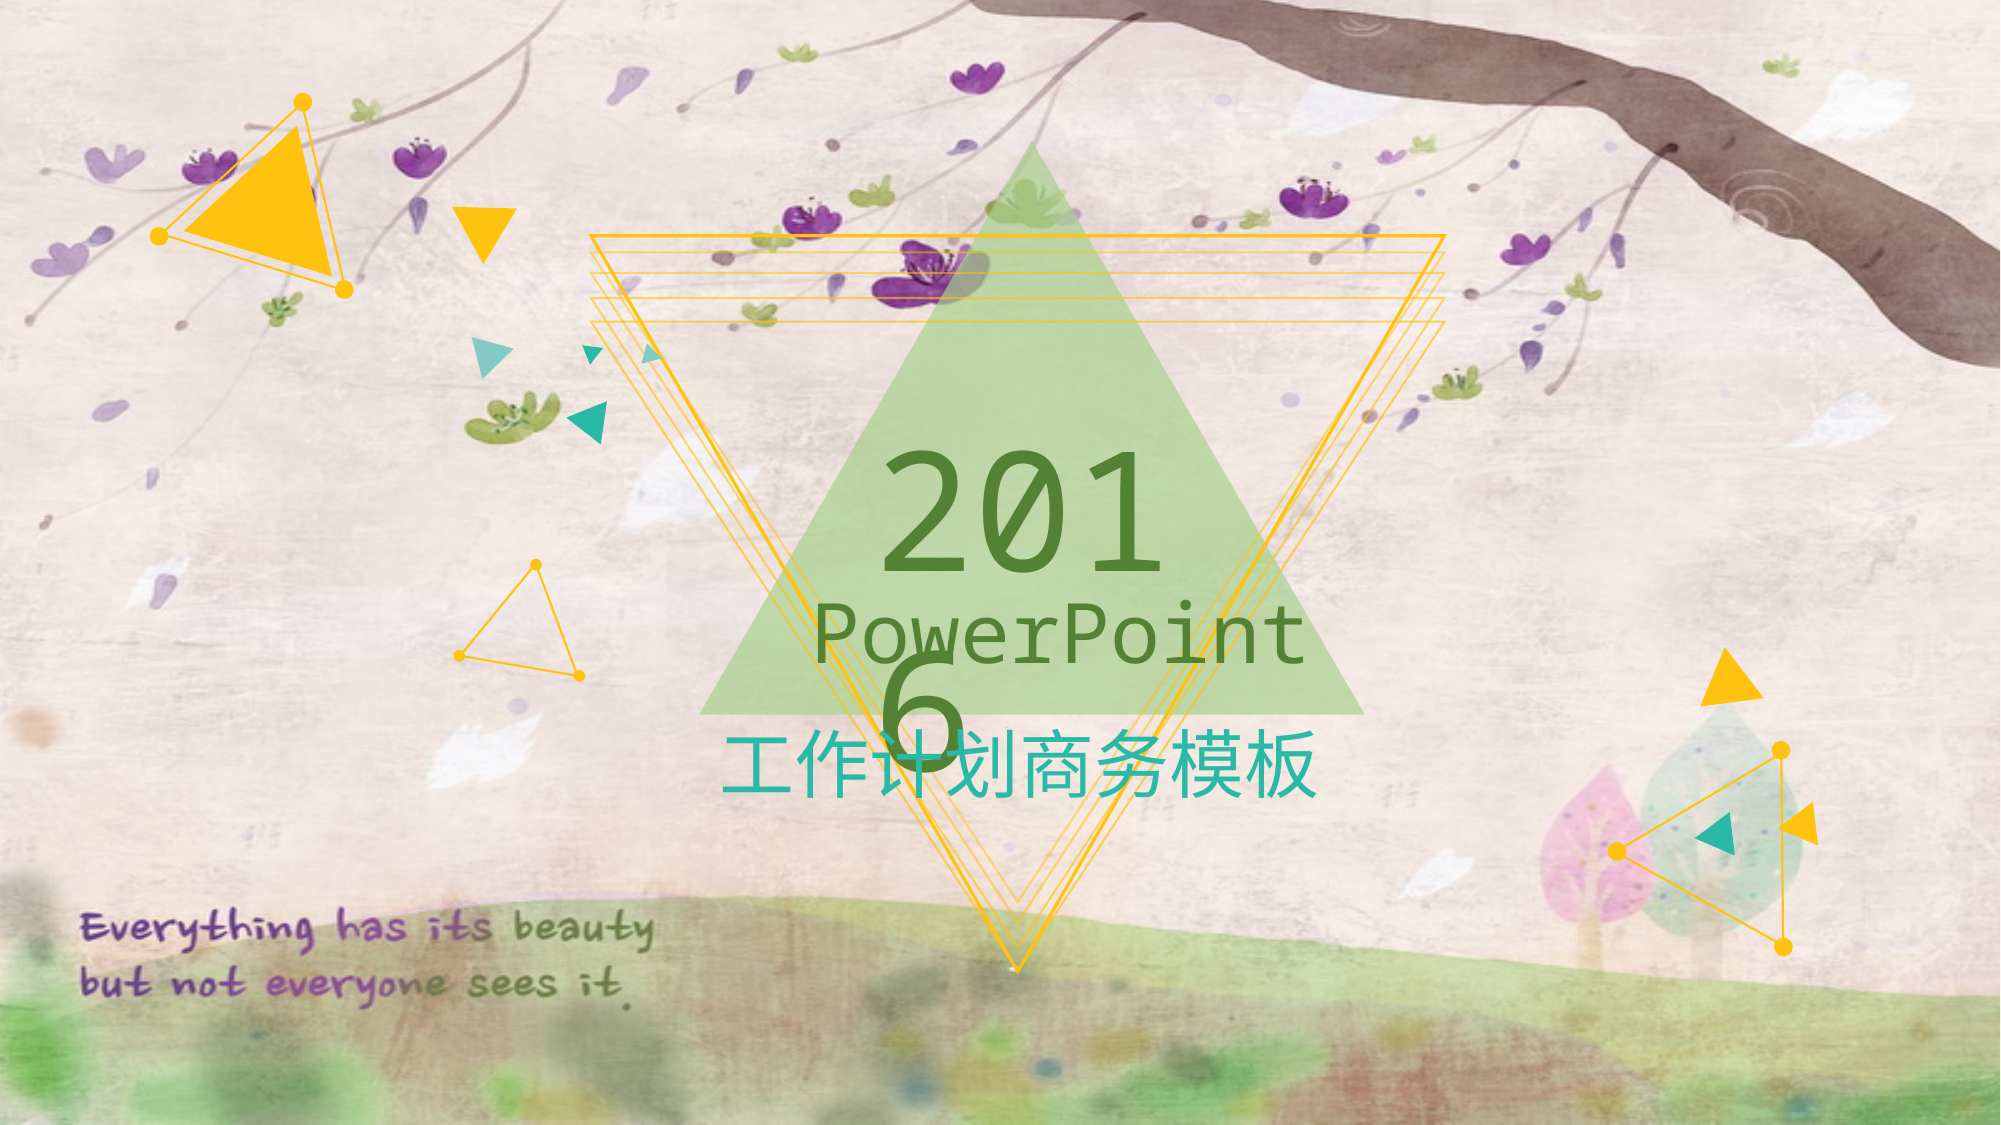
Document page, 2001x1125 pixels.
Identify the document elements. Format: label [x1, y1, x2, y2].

text_box [451, 576, 590, 705]
text_box [1698, 645, 1766, 708]
picture [0, 0, 2001, 1125]
text_box [590, 235, 1445, 972]
text_box [1629, 750, 1854, 957]
text_box [976, 138, 1088, 234]
text_box [149, 92, 658, 446]
